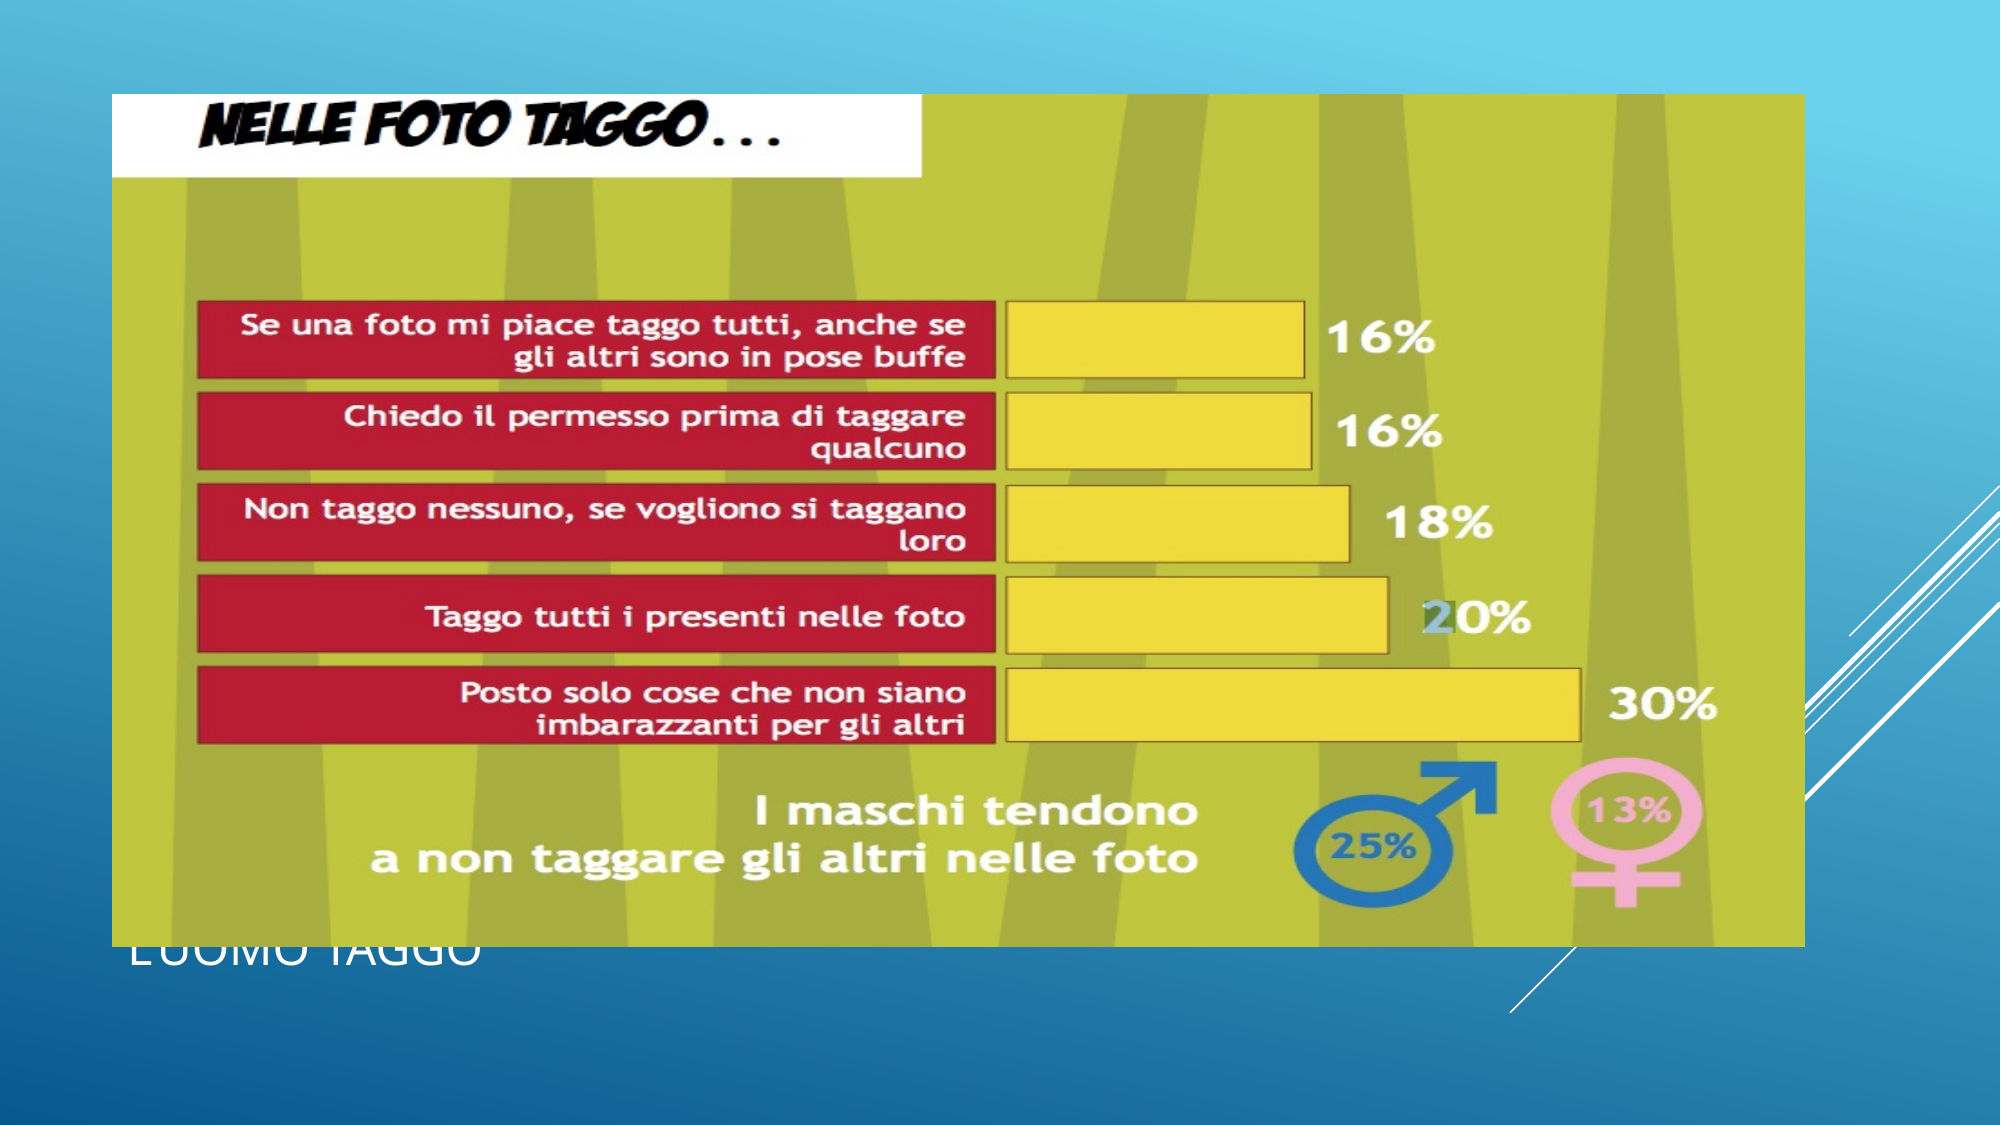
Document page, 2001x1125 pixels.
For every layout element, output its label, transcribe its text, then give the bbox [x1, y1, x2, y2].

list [111, 93, 1805, 947]
title l’uomo taggo [112, 947, 1513, 984]
